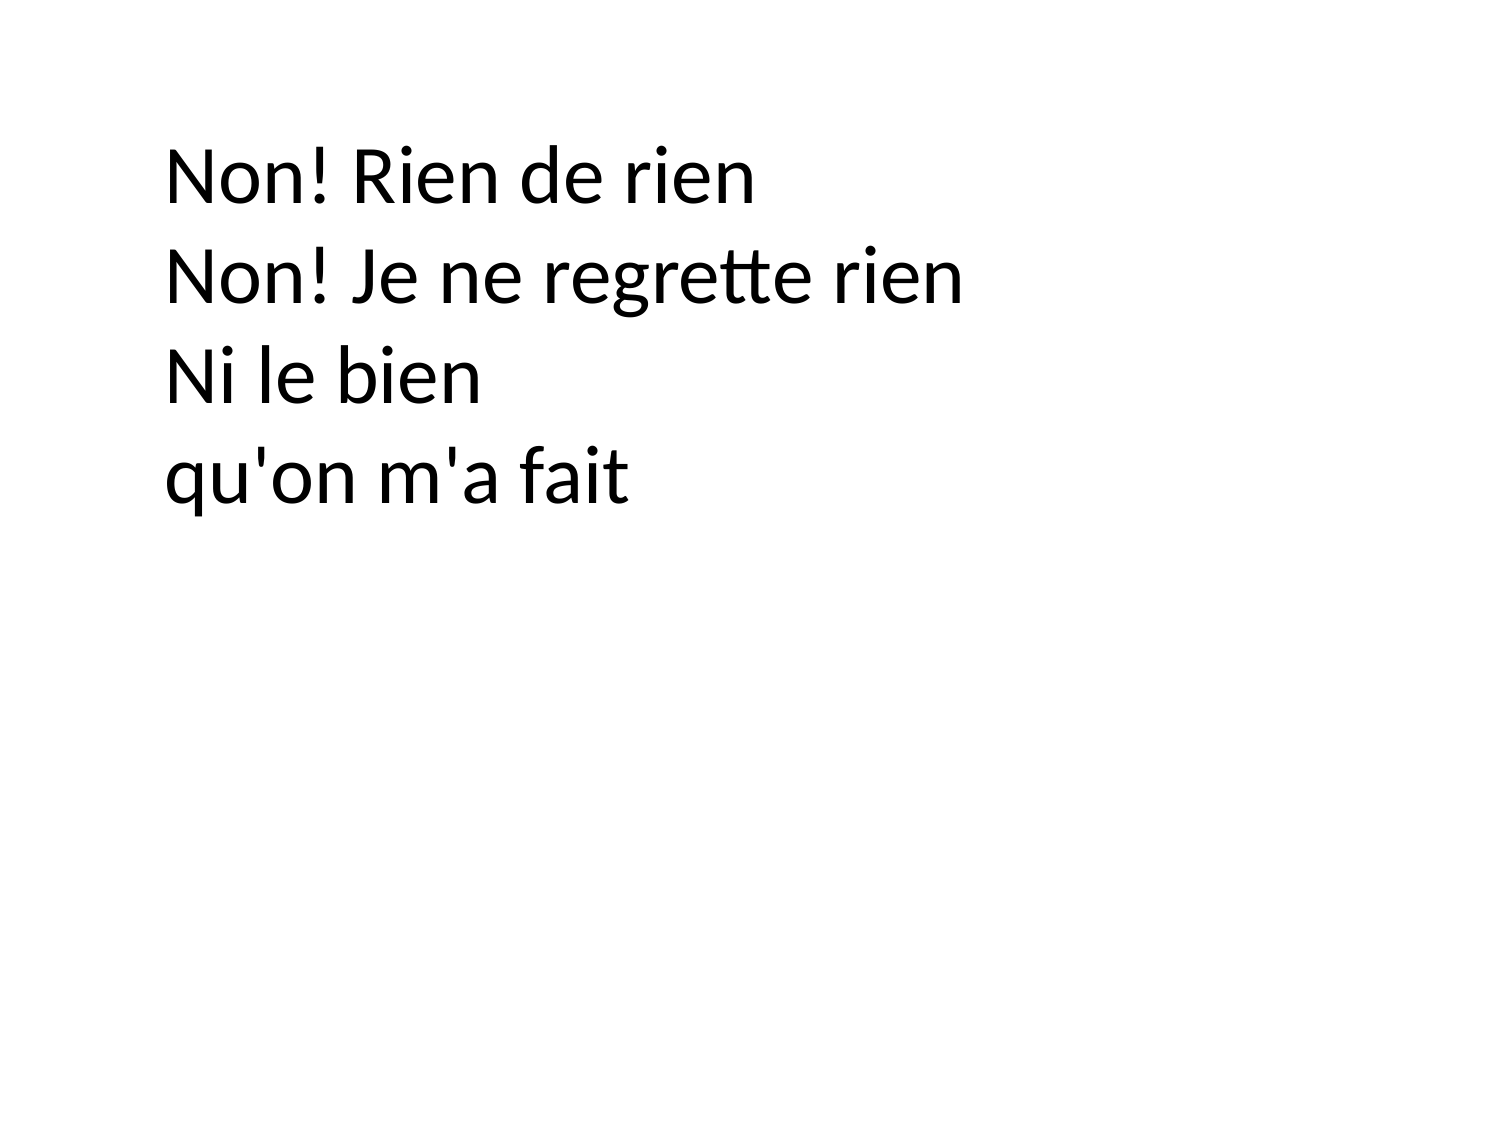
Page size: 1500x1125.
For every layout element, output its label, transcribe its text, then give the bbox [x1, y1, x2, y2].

text_box Non! Rien de rien Non! Je ne regrette rien Ni le bien qu'on m'a fait [150, 112, 1375, 628]
